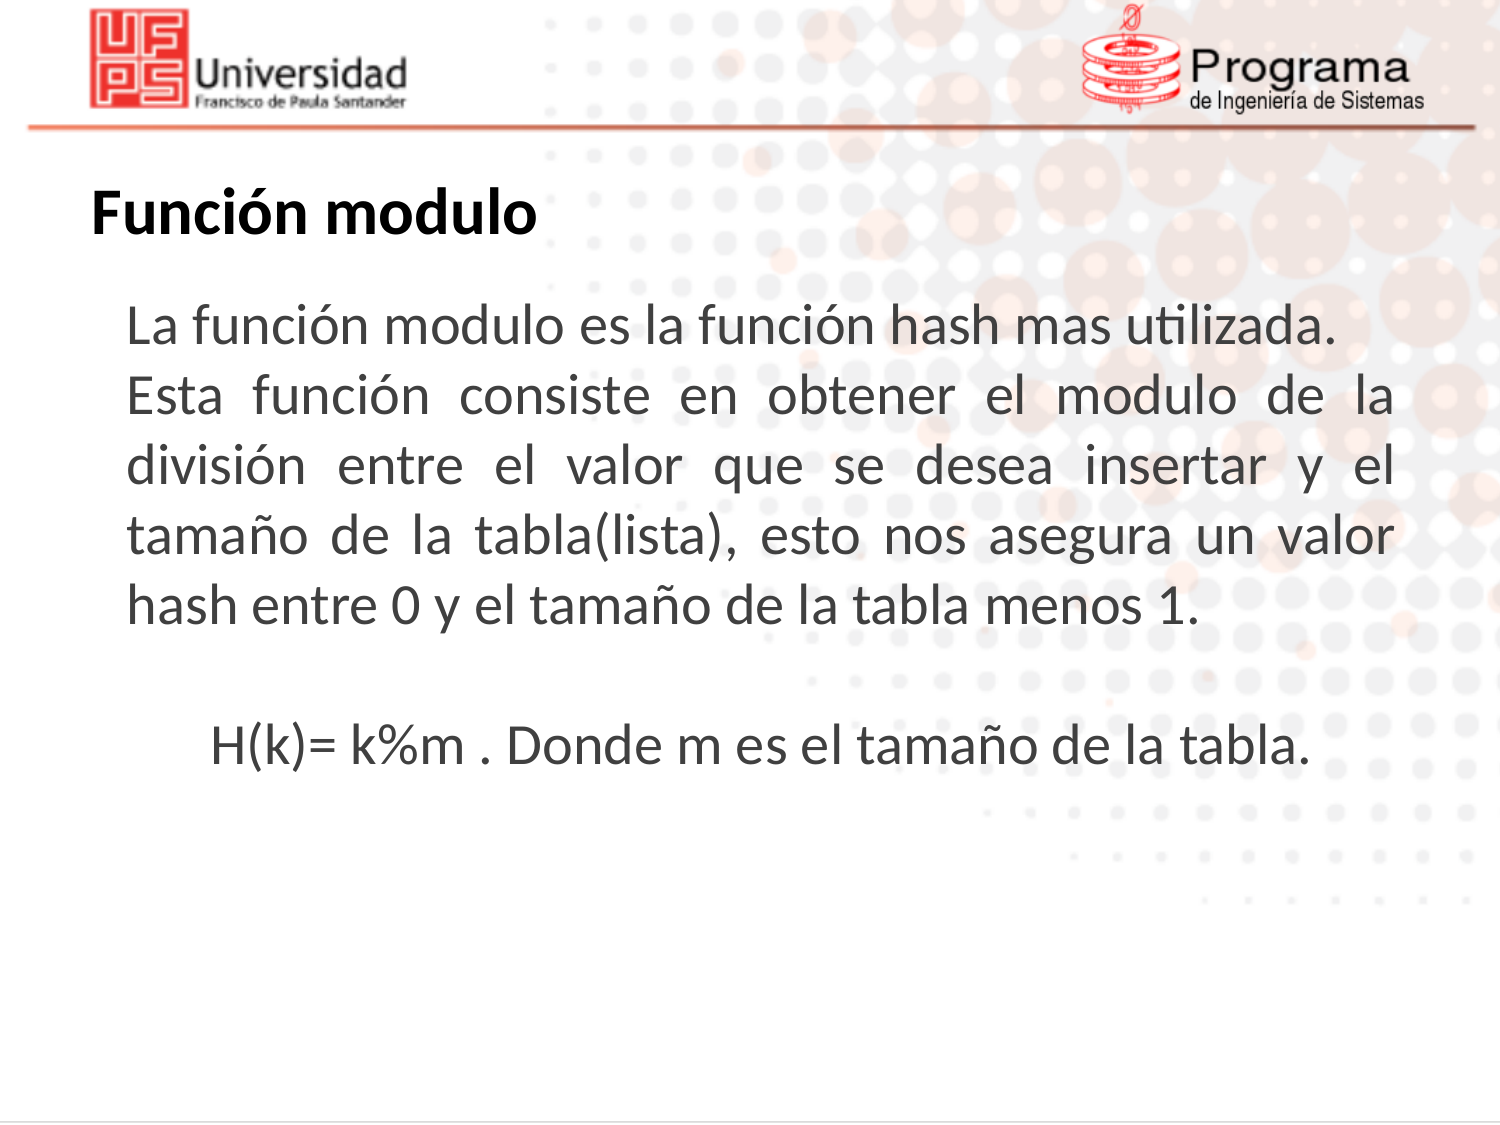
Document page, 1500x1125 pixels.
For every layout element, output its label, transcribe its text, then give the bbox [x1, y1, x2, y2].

text_box La función modulo es la función hash mas utilizada. Esta función consiste en obtener el modulo de la división entre el valor que se desea insertar y el tamaño de la tabla(lista), esto nos asegura un valor hash entre 0 y el tamaño de la tabla menos 1. H(k)= k%m . Donde m es el tamaño de la tabla. [112, 278, 1412, 1071]
text_box Función modulo [76, 160, 1447, 256]
picture [0, 0, 1500, 1125]
text_box [454, 30, 1471, 114]
